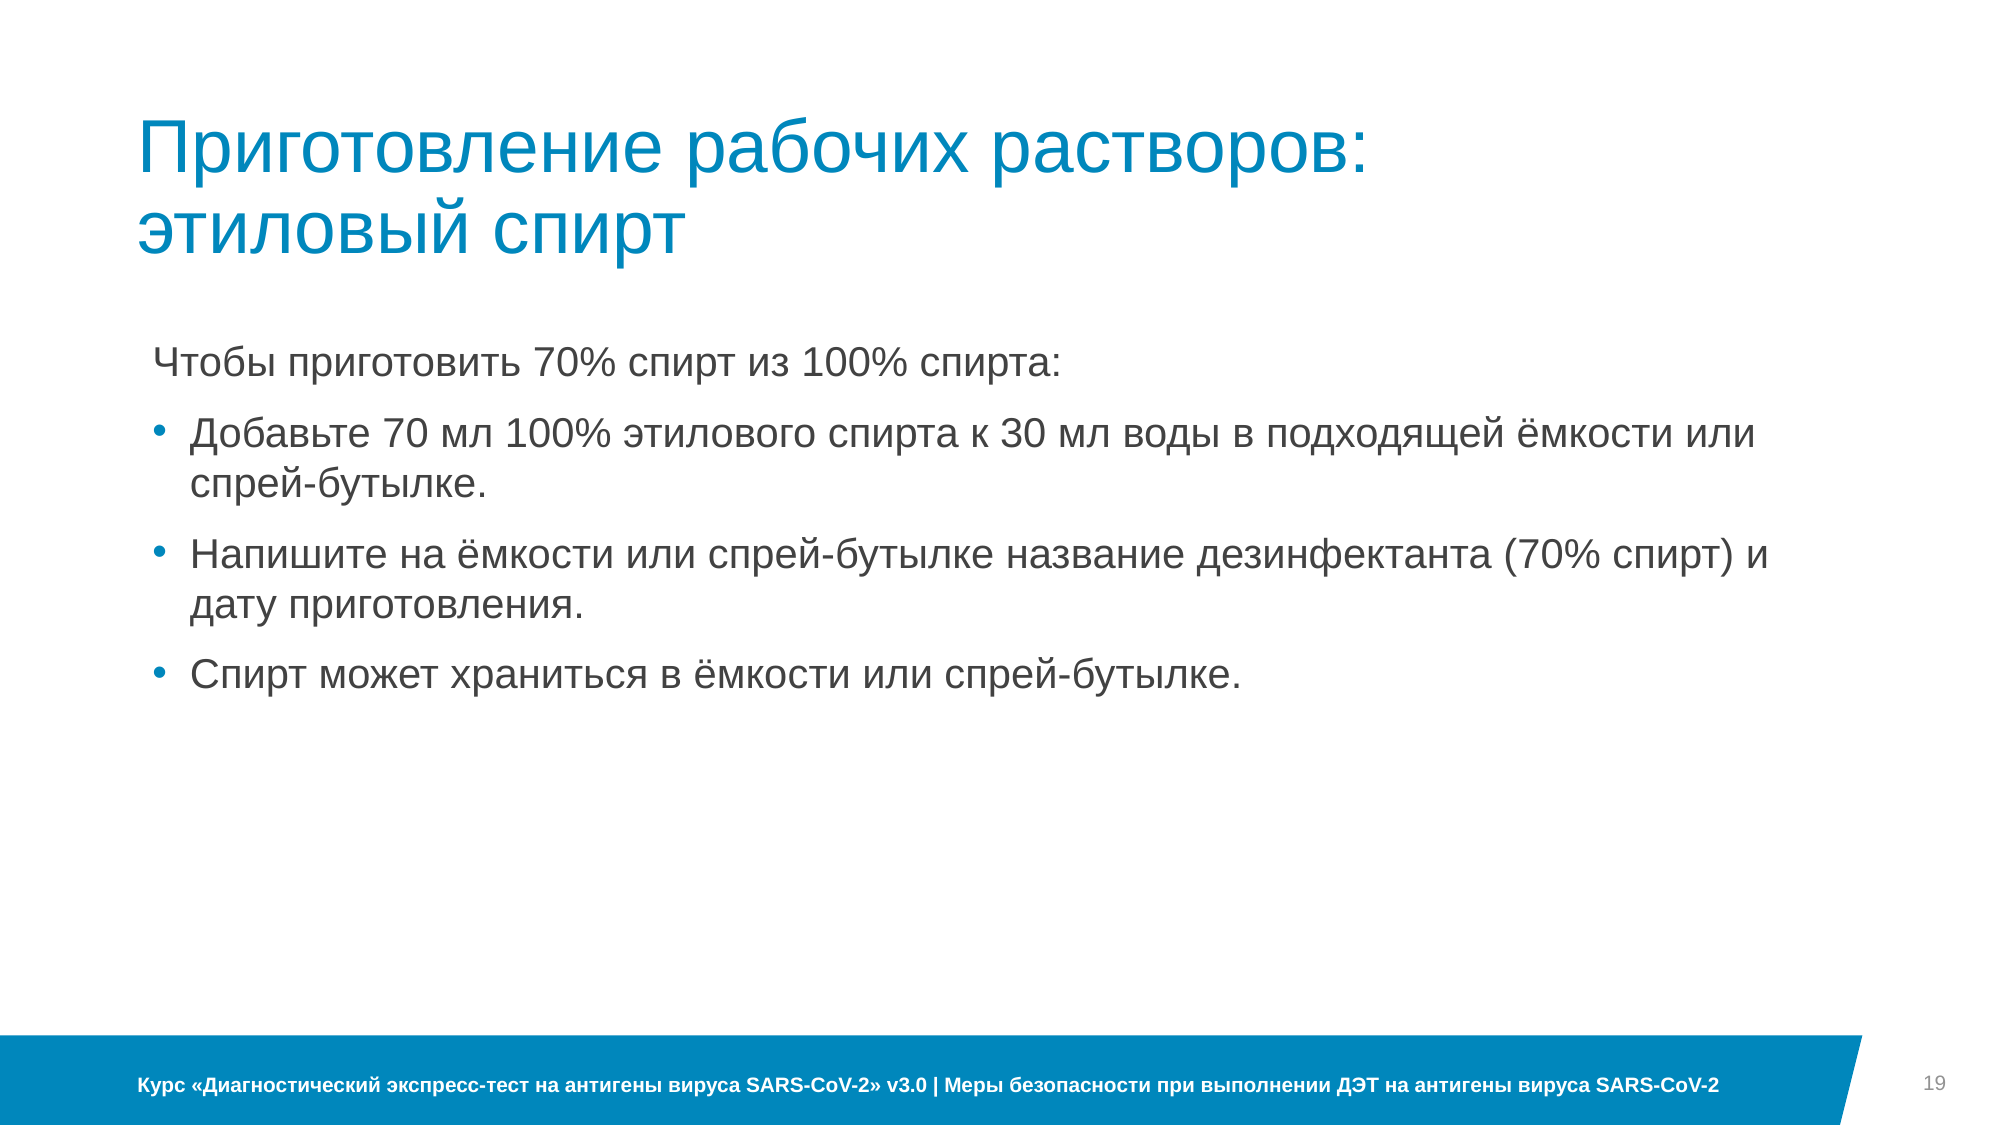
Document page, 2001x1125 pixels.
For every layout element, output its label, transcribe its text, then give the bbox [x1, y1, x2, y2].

text_box Приготовление рабочих растворов: этиловый спирт [137, 115, 1863, 271]
footer Курс «Диагностический экспресс-тест на антигены вируса SARS-CoV-2» v3.0 | Меры безопасности при выполнении ДЭТ на антигены вируса SARS-CoV-2 [137, 1042, 1833, 1125]
list Чтобы приготовить 70% спирт из 100% спирта: Добавьте 70 мл 100% этилового спирта к 30 мл воды в подходящей ёмкости или спрей-бутылке. Напишите на ёмкости или спрей-бутылке название дезинфектанта (70% спирт) и дату приготовления. Спирт может храниться в ёмкости или спрей-бутылке. [137, 327, 1863, 783]
slide_number 19 [1862, 1035, 1947, 1125]
